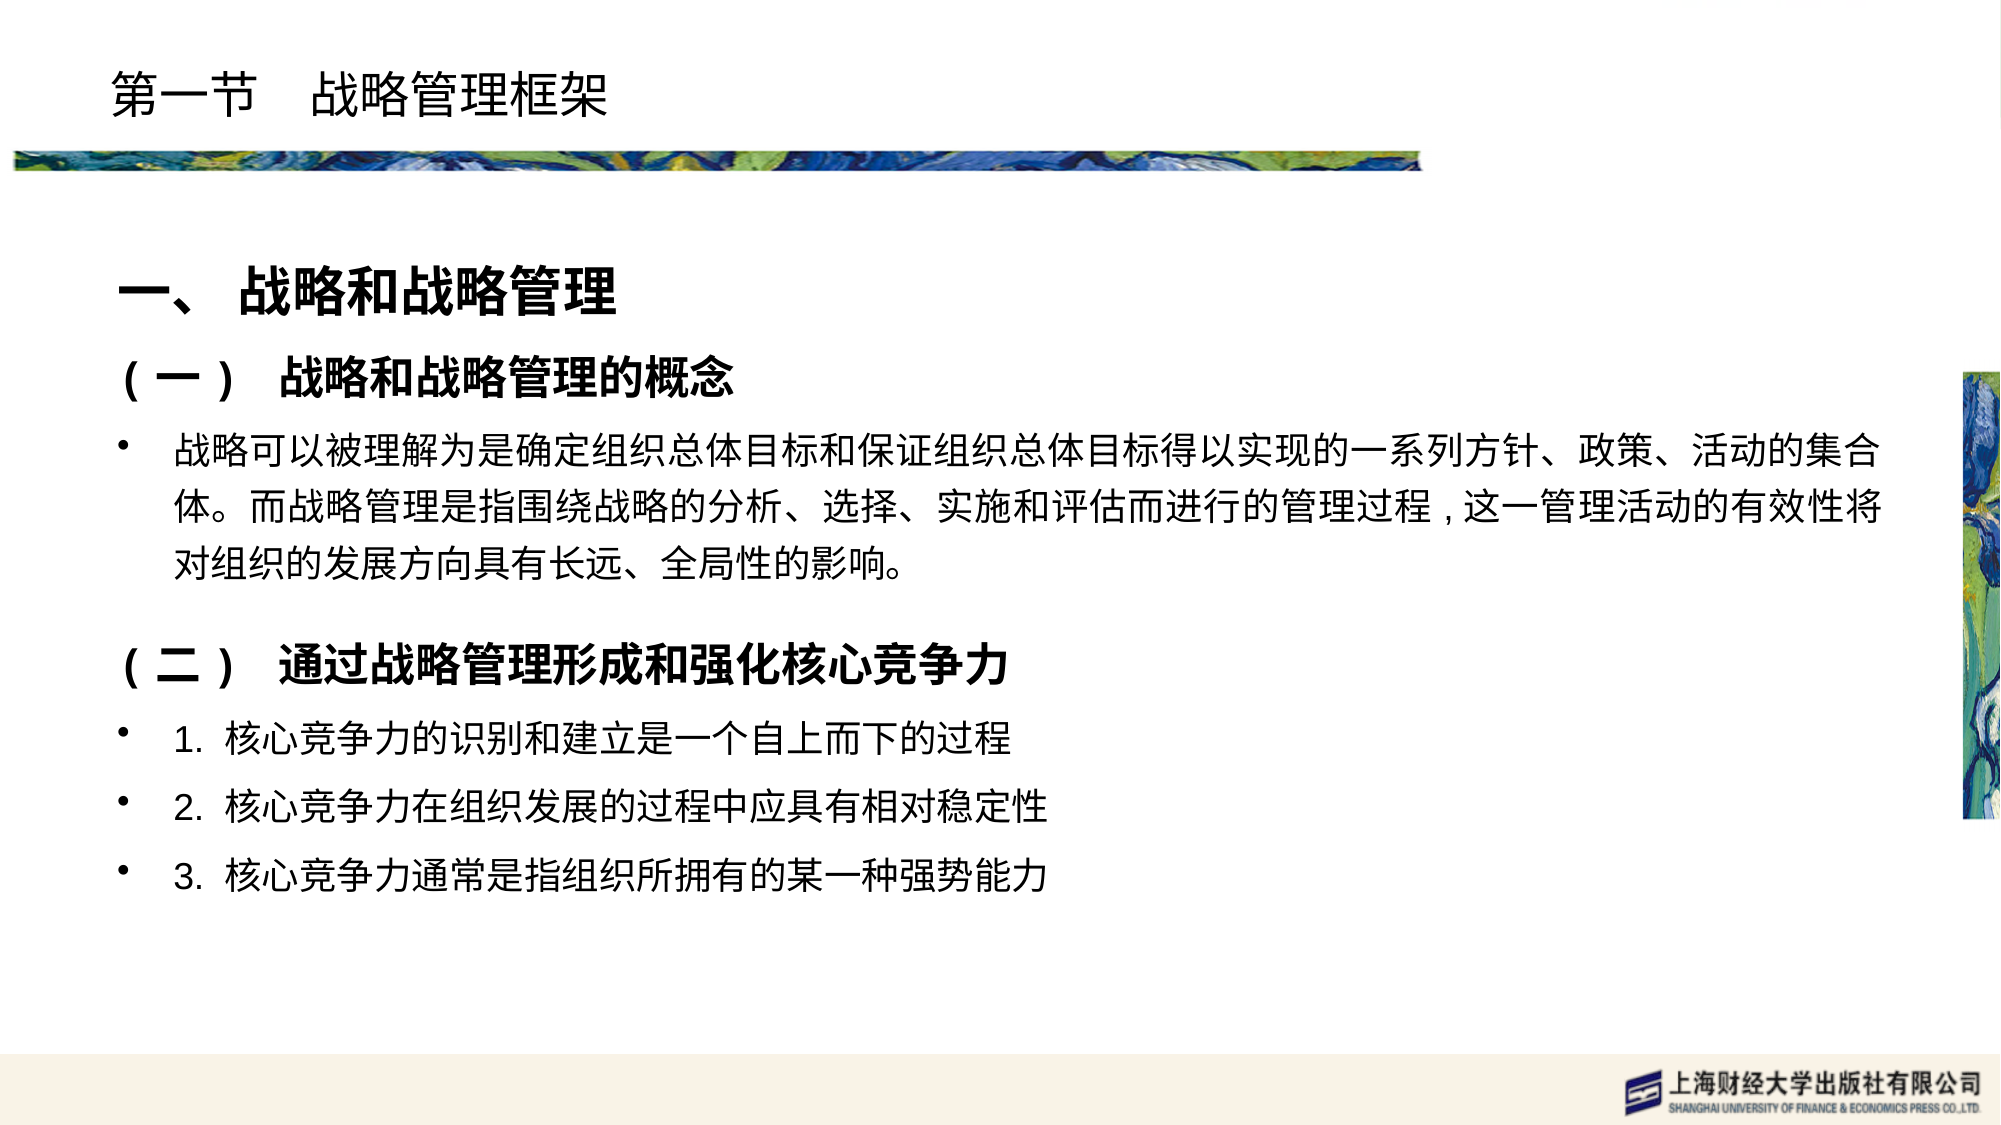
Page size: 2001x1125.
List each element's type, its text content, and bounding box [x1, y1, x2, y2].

list 一、 战略和战略管理 (一) 战略和战略管理的概念 战略可以被理解为是确定组织总体目标和保证组织总体目标得以实现的一系列方针、政策、活动的集合体。而战略管理是指围绕战略的分析、选择、实施和评估而进行的管理过程,这一管理活动的有效性将对组织的发展方向具有长远、全局性的影响。 (二) 通过战略管理形成和强化核心竞争力 1. 核心竞争力的识别和建立是一个自上而下的过程 2. 核心竞争力在组织发展的过程中应具有相对稳定性 3. 核心竞争力通常是指组织所拥有的某一种强势能力 [102, 233, 1898, 1032]
picture [0, 0, 2001, 1125]
title 第一节 战略管理框架 [94, 42, 1451, 146]
